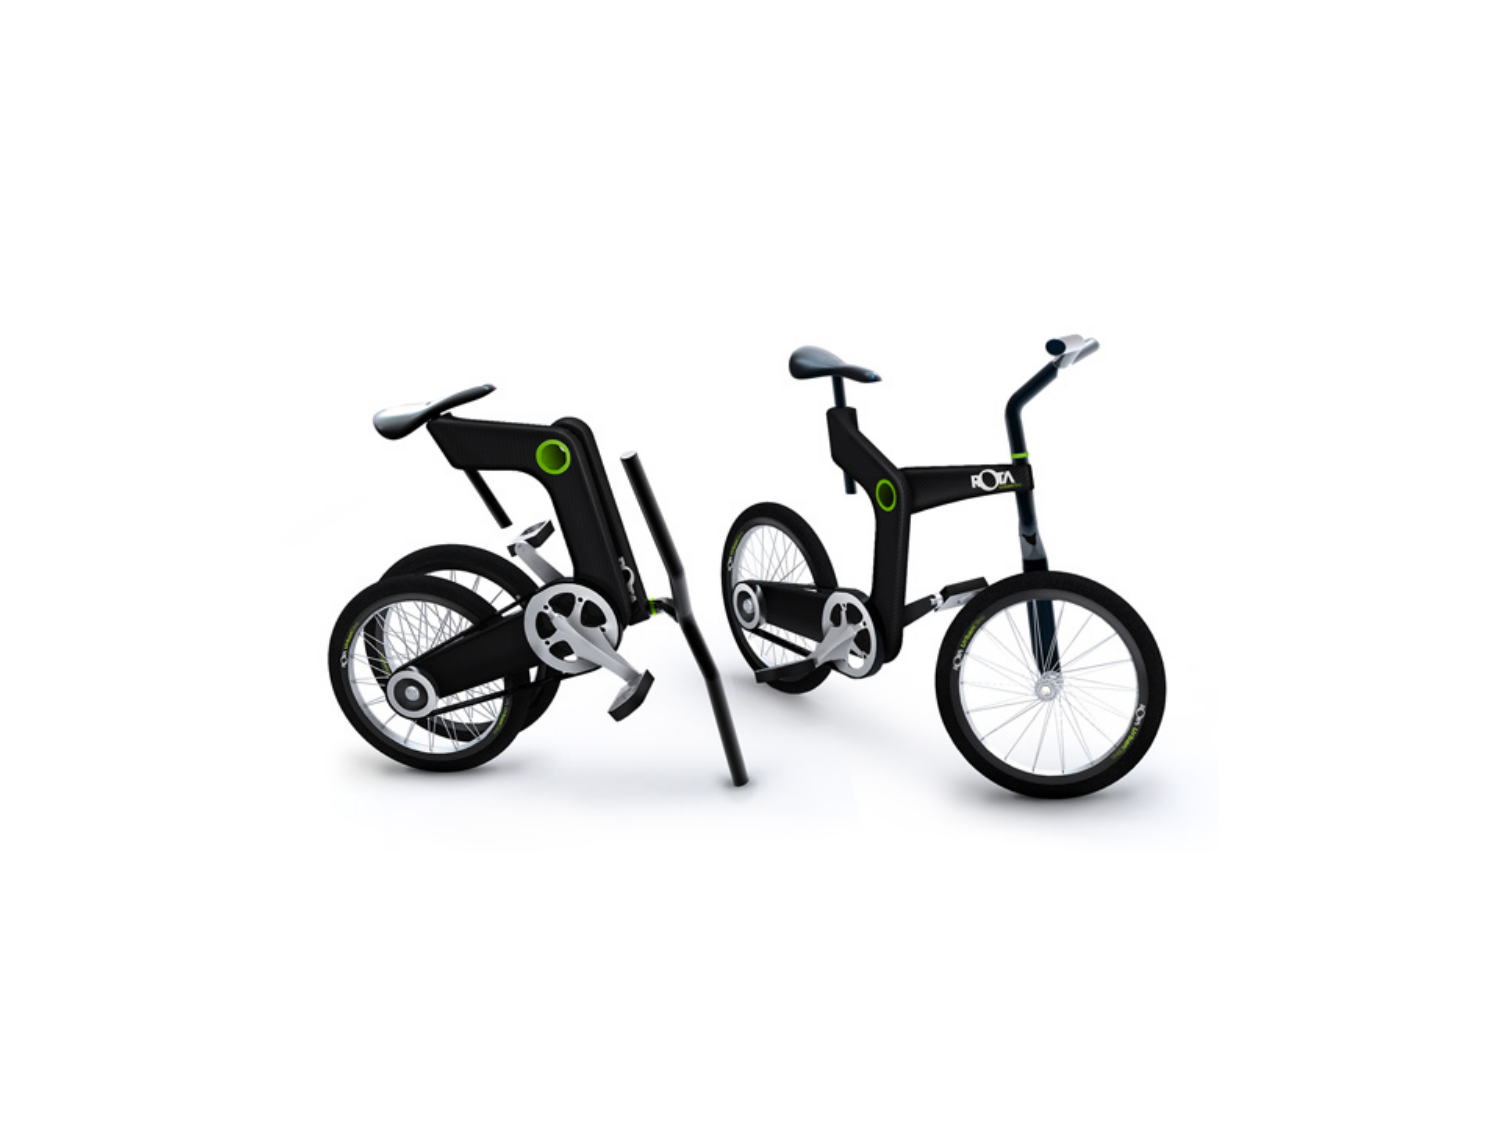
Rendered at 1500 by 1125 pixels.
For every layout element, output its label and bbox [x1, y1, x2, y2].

picture [281, 237, 1219, 887]
